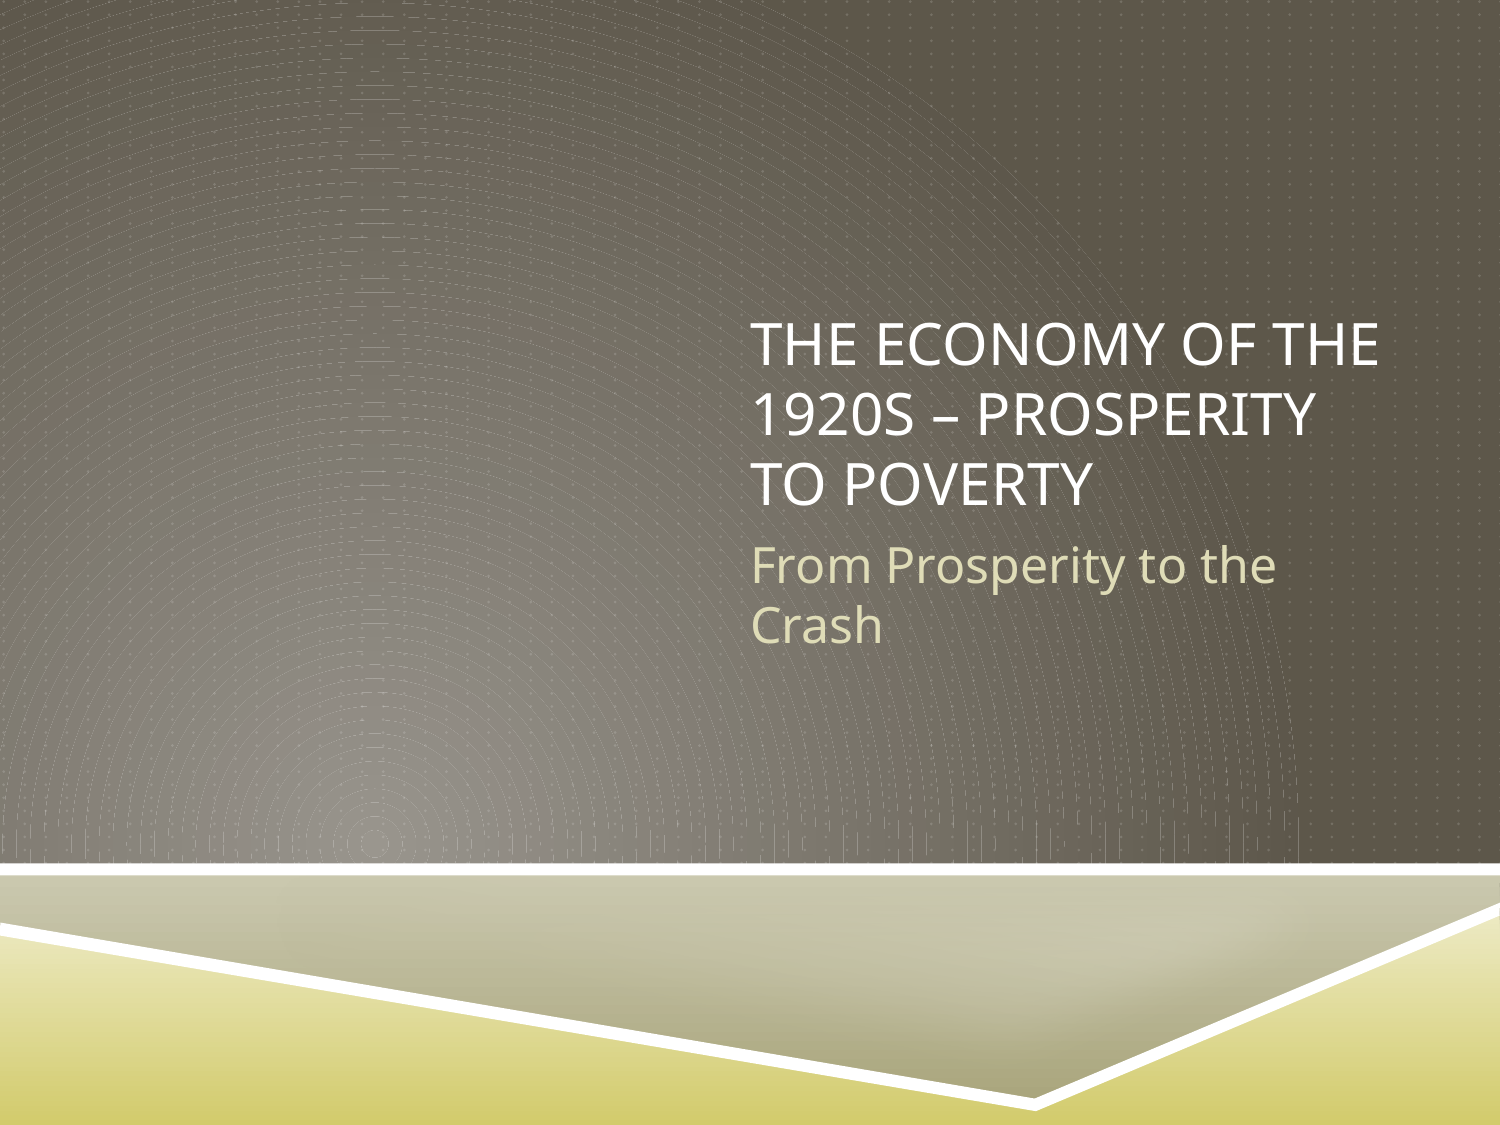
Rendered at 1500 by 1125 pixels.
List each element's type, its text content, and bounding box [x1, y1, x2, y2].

title The Economy of the 1920s – Prosperity to Poverty [750, 275, 1388, 525]
subtitle From Prosperity to the Crash [750, 525, 1388, 825]
